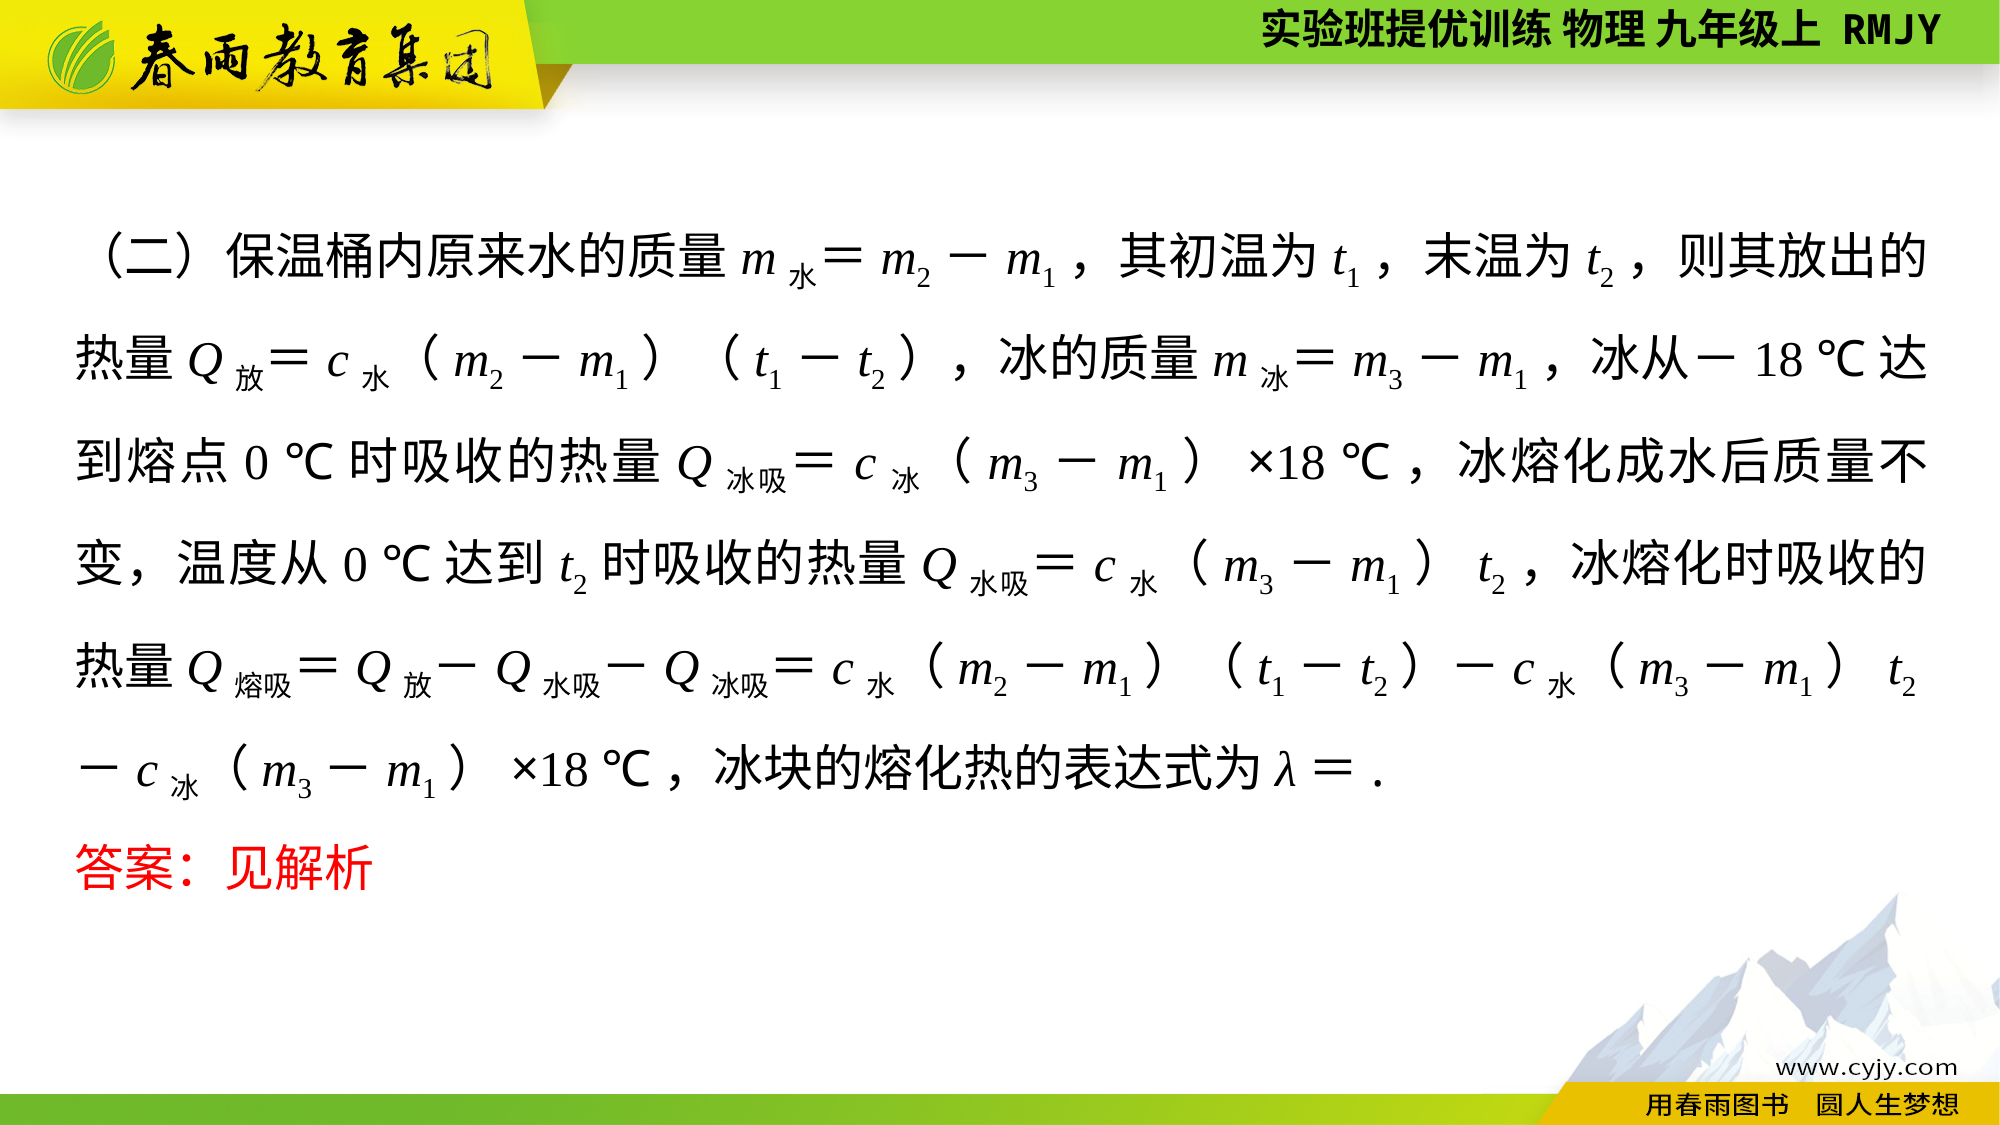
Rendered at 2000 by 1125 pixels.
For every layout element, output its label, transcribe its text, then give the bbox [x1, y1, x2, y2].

text_box 答案：见解析 [59, 798, 1944, 904]
picture [0, 0, 2000, 1125]
